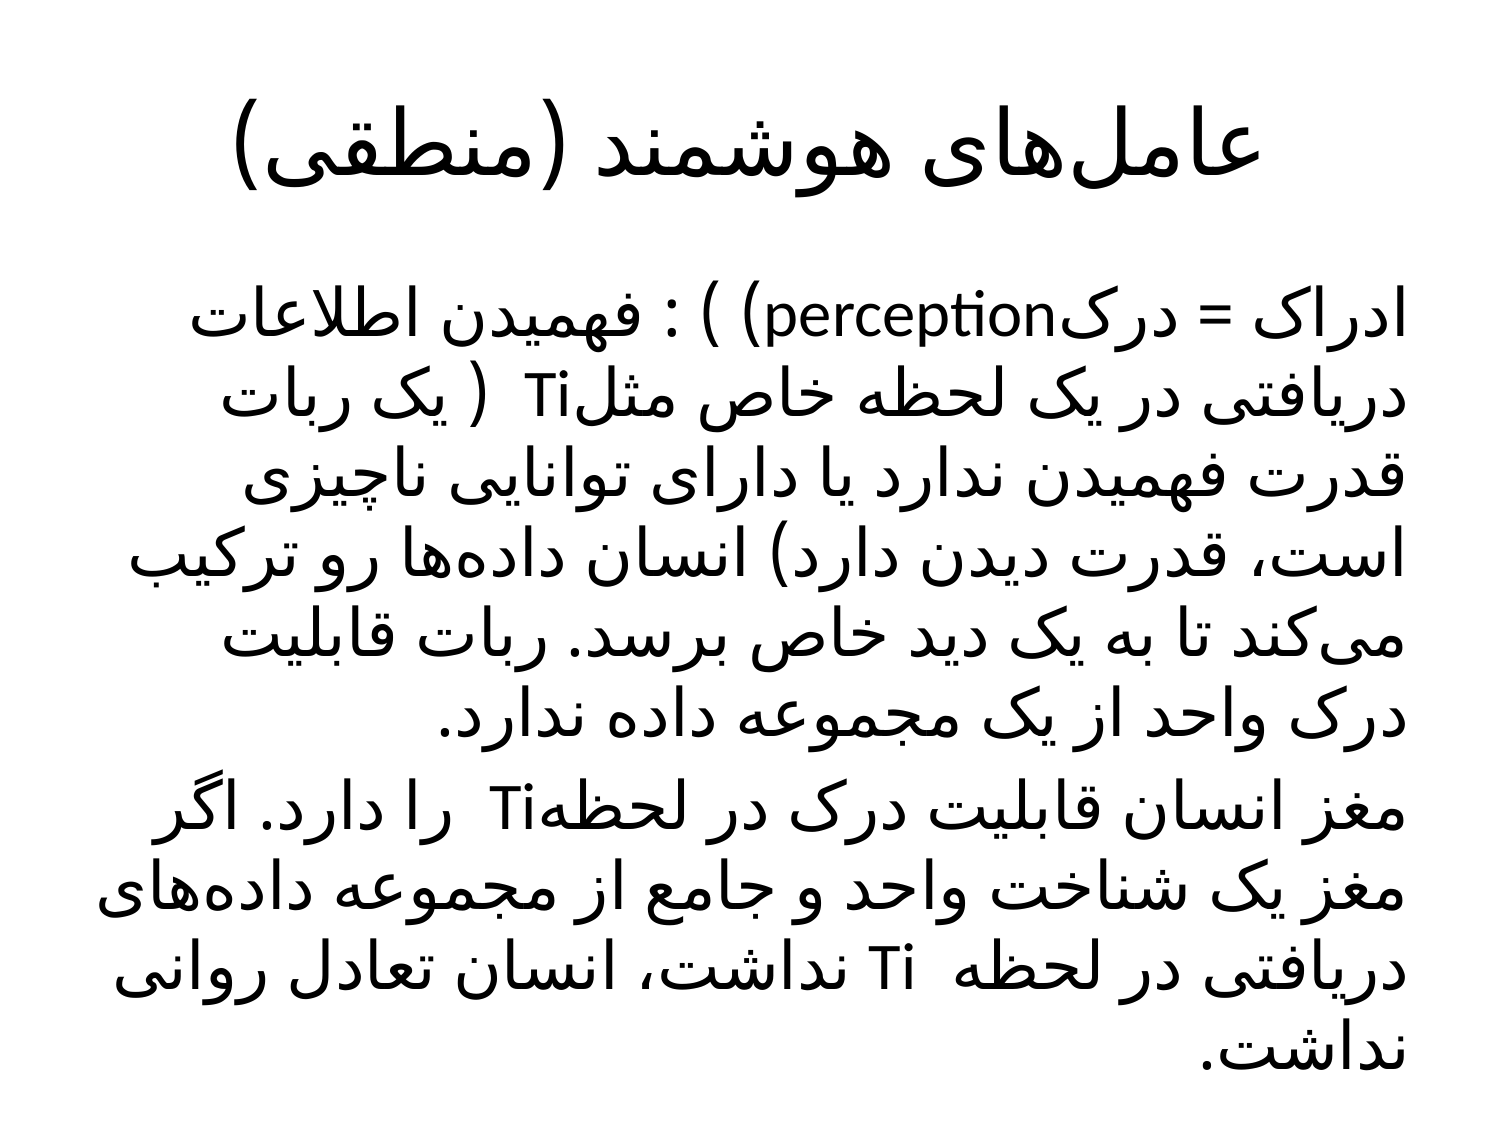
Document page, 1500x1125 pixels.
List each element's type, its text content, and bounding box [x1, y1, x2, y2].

title عامل‌های هوشمند (منطقی)‌ [75, 45, 1425, 233]
list ادراک = درکperception) ) : فهمیدن اطلاعات دریافتی در یک لحظه خاص مثلTi ( یک ربات قدرت فهمیدن ندارد یا دارای توانایی ناچیزی است، قدرت دیدن دارد) انسان داده‌ها رو ترکیب می‌کند تا به یک دید خاص برسد. ربات قابلیت درک واحد از یک مجموعه داده ندارد. مغز انسان قابلیت درک در لحظهTi را دارد. اگر مغز یک شناخت واحد و جامع از مجموعه داده‌های دریافتی در لحظه Ti نداشت، انسان تعادل روانی‌ نداشت. [75, 262, 1425, 1005]
